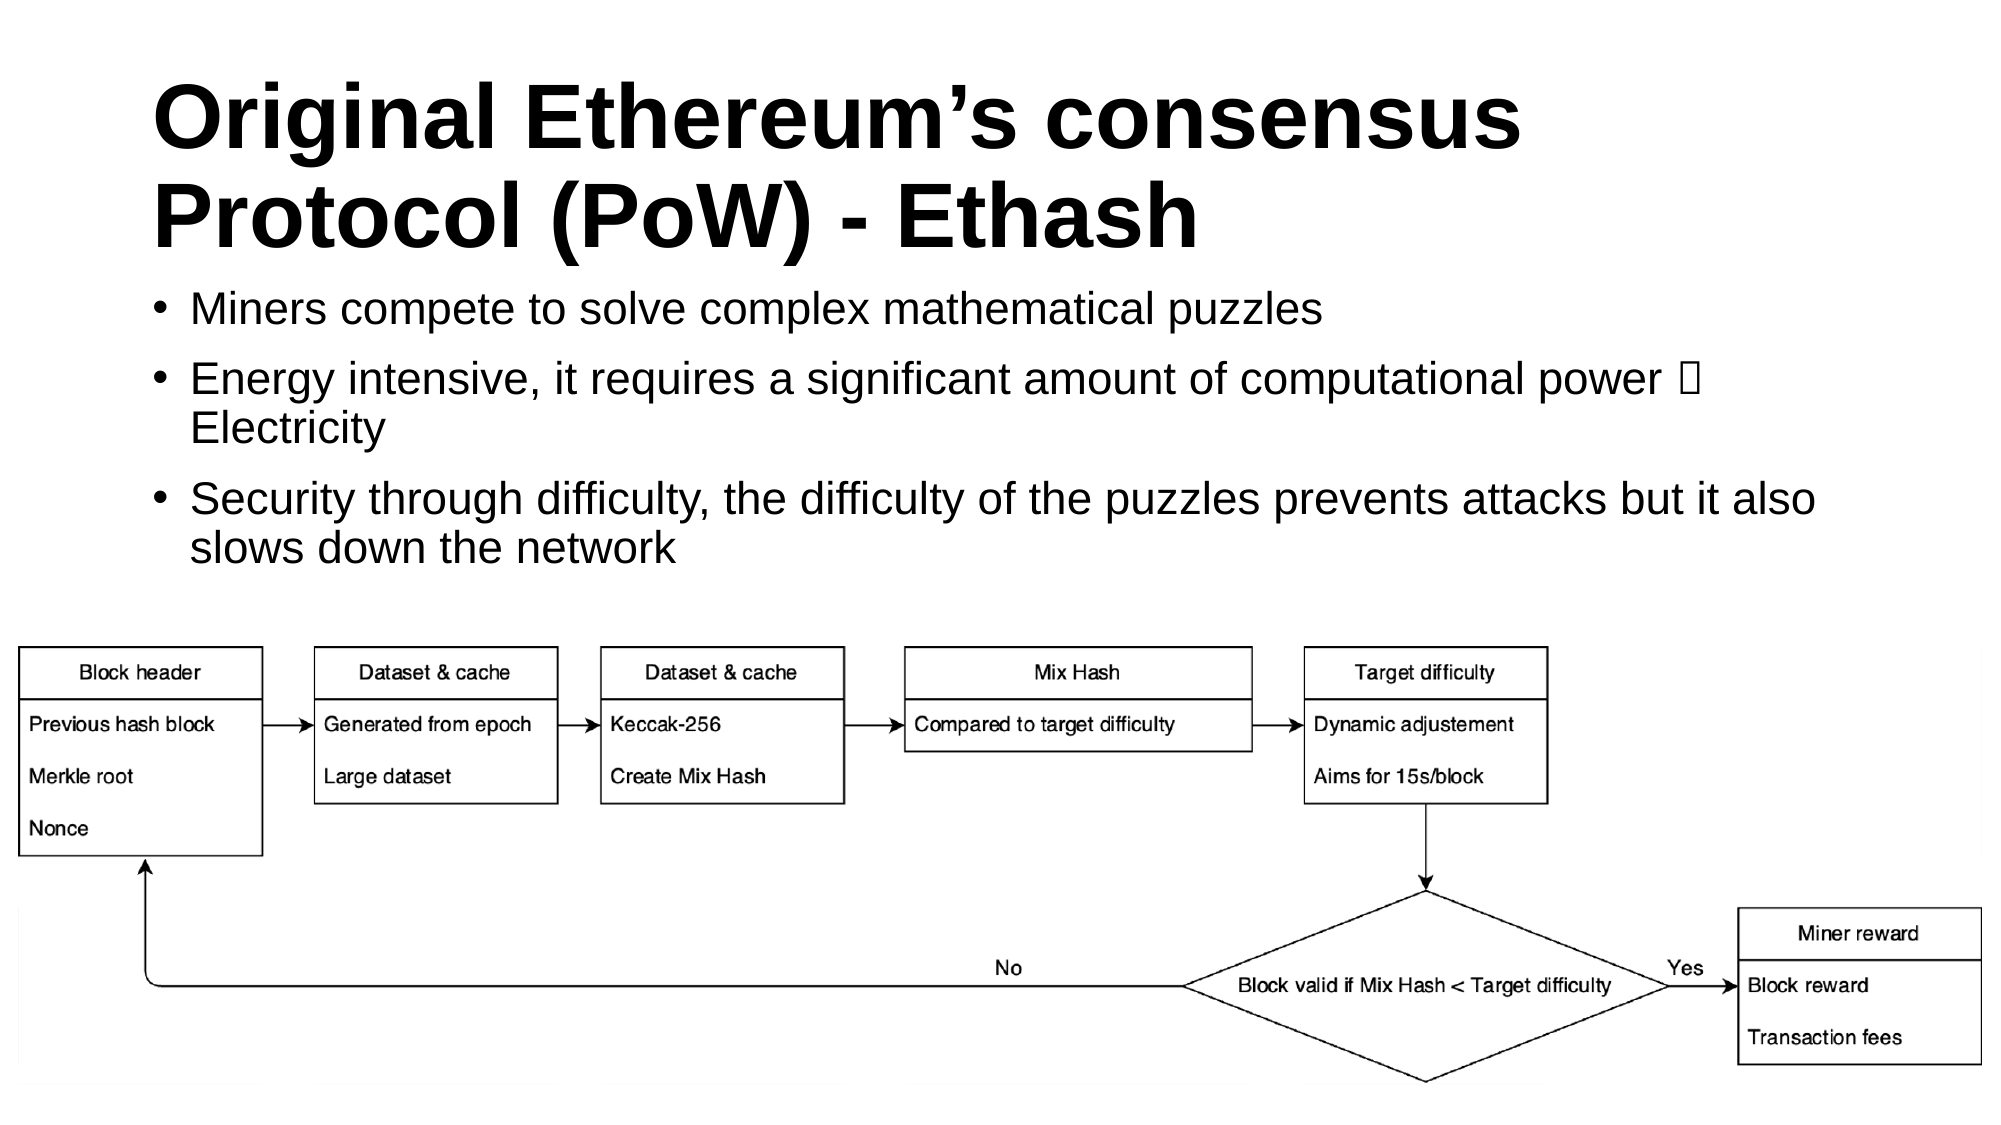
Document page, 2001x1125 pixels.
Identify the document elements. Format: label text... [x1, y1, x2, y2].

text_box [18, 645, 1982, 1085]
title Original Ethereum’s consensus Protocol (PoW) - Ethash [137, 59, 1863, 277]
list Miners compete to solve complex mathematical puzzles Energy intensive, it requires a significant amount of computational power  Electricity Security through difficulty, the difficulty of the puzzles prevents attacks but it also slows down the network [137, 277, 1863, 645]
